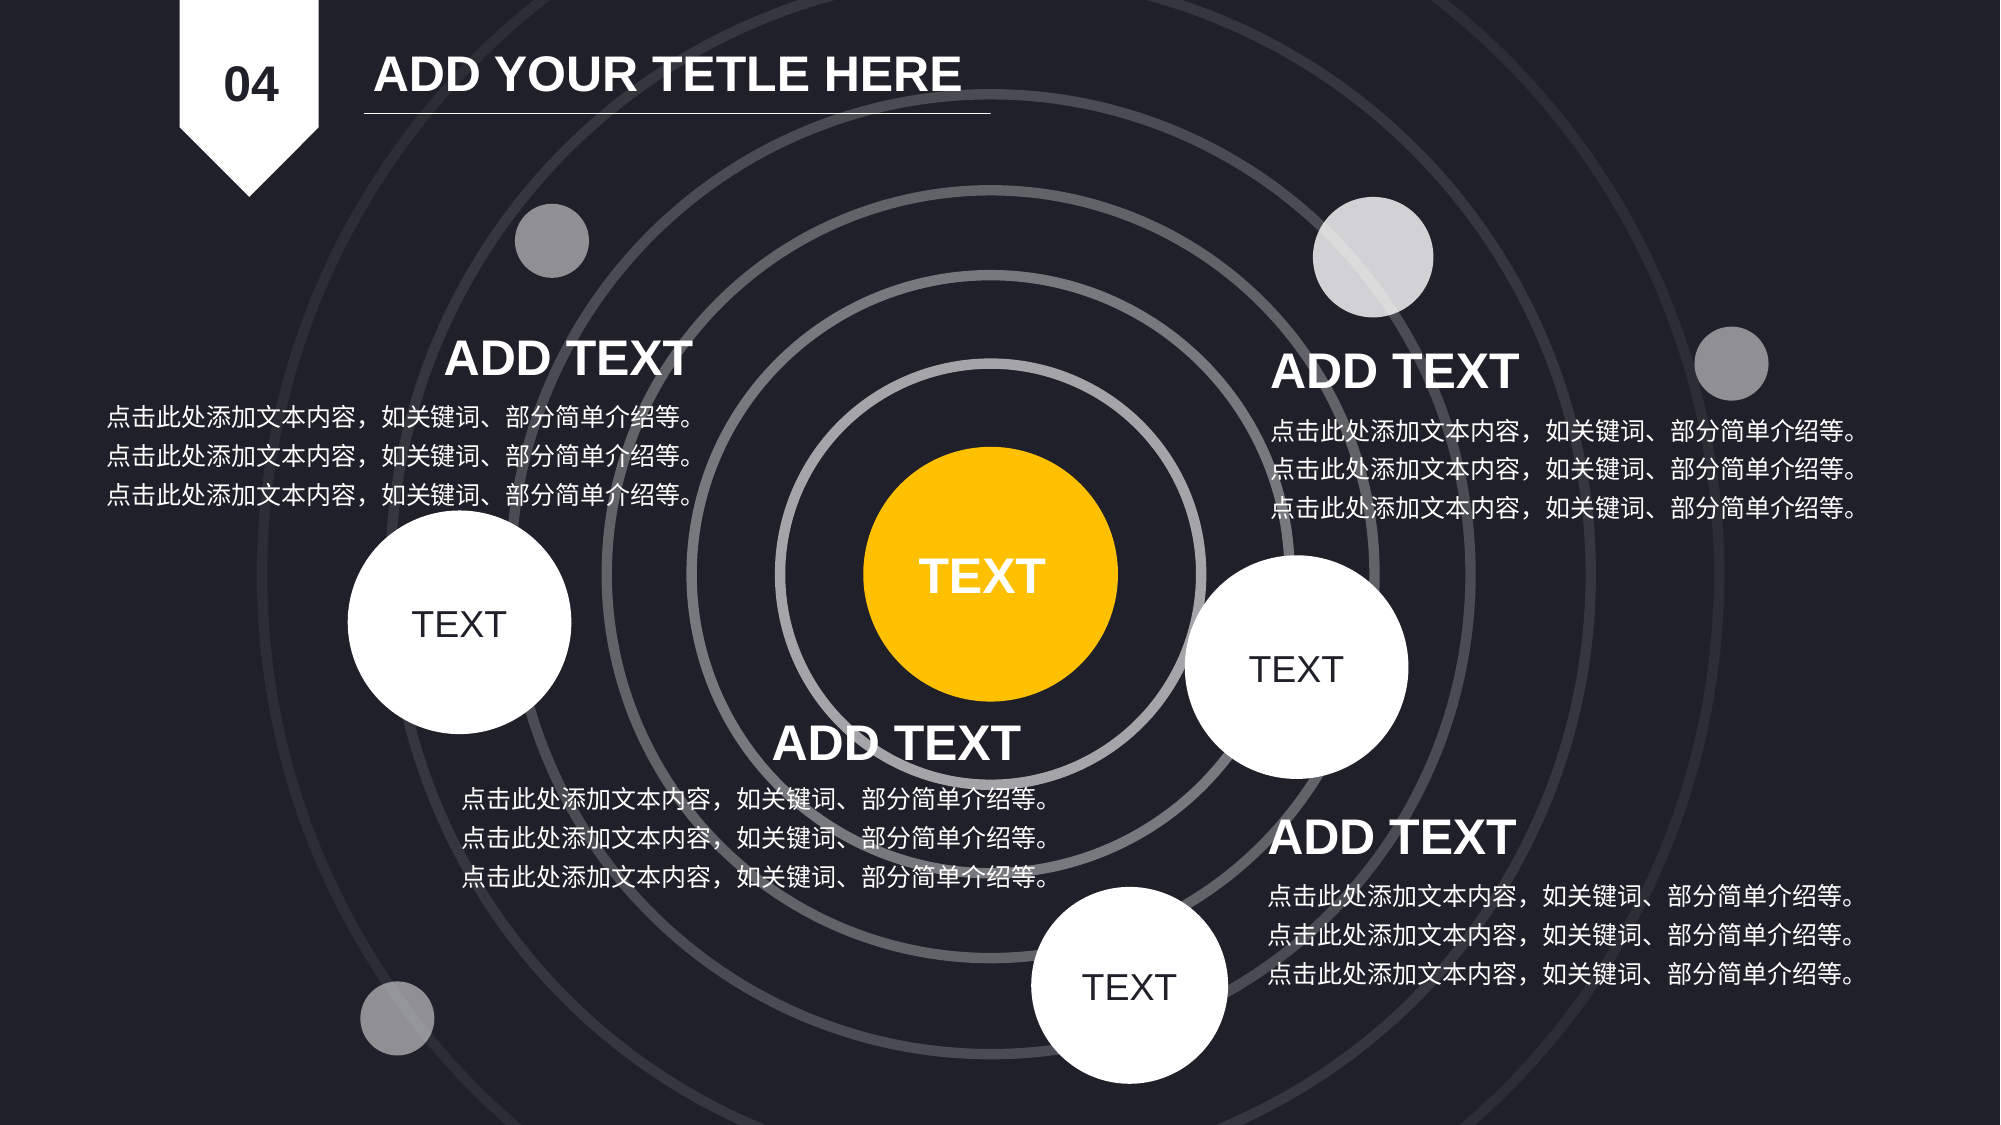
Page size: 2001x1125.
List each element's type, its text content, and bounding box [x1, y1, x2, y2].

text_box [261, 0, 1720, 1125]
text_box 点击此处添加文本内容，如关键词、部分简单介绍等。点击此处添加文本内容，如关键词、部分简单介绍等。点击此处添加文本内容，如关键词、部分简单介绍等。 [66, 385, 261, 518]
text_box 点击此处添加文本内容，如关键词、部分简单介绍等。点击此处添加文本内容，如关键词、部分简单介绍等。点击此处添加文本内容，如关键词、部分简单介绍等。 [1720, 398, 1886, 531]
list 04 [208, 50, 261, 120]
text_box 点击此处添加文本内容，如关键词、部分简单介绍等。点击此处添加文本内容，如关键词、部分简单介绍等。点击此处添加文本内容，如关键词、部分简单介绍等。 [1720, 863, 1883, 996]
text_box [1720, 325, 1770, 398]
